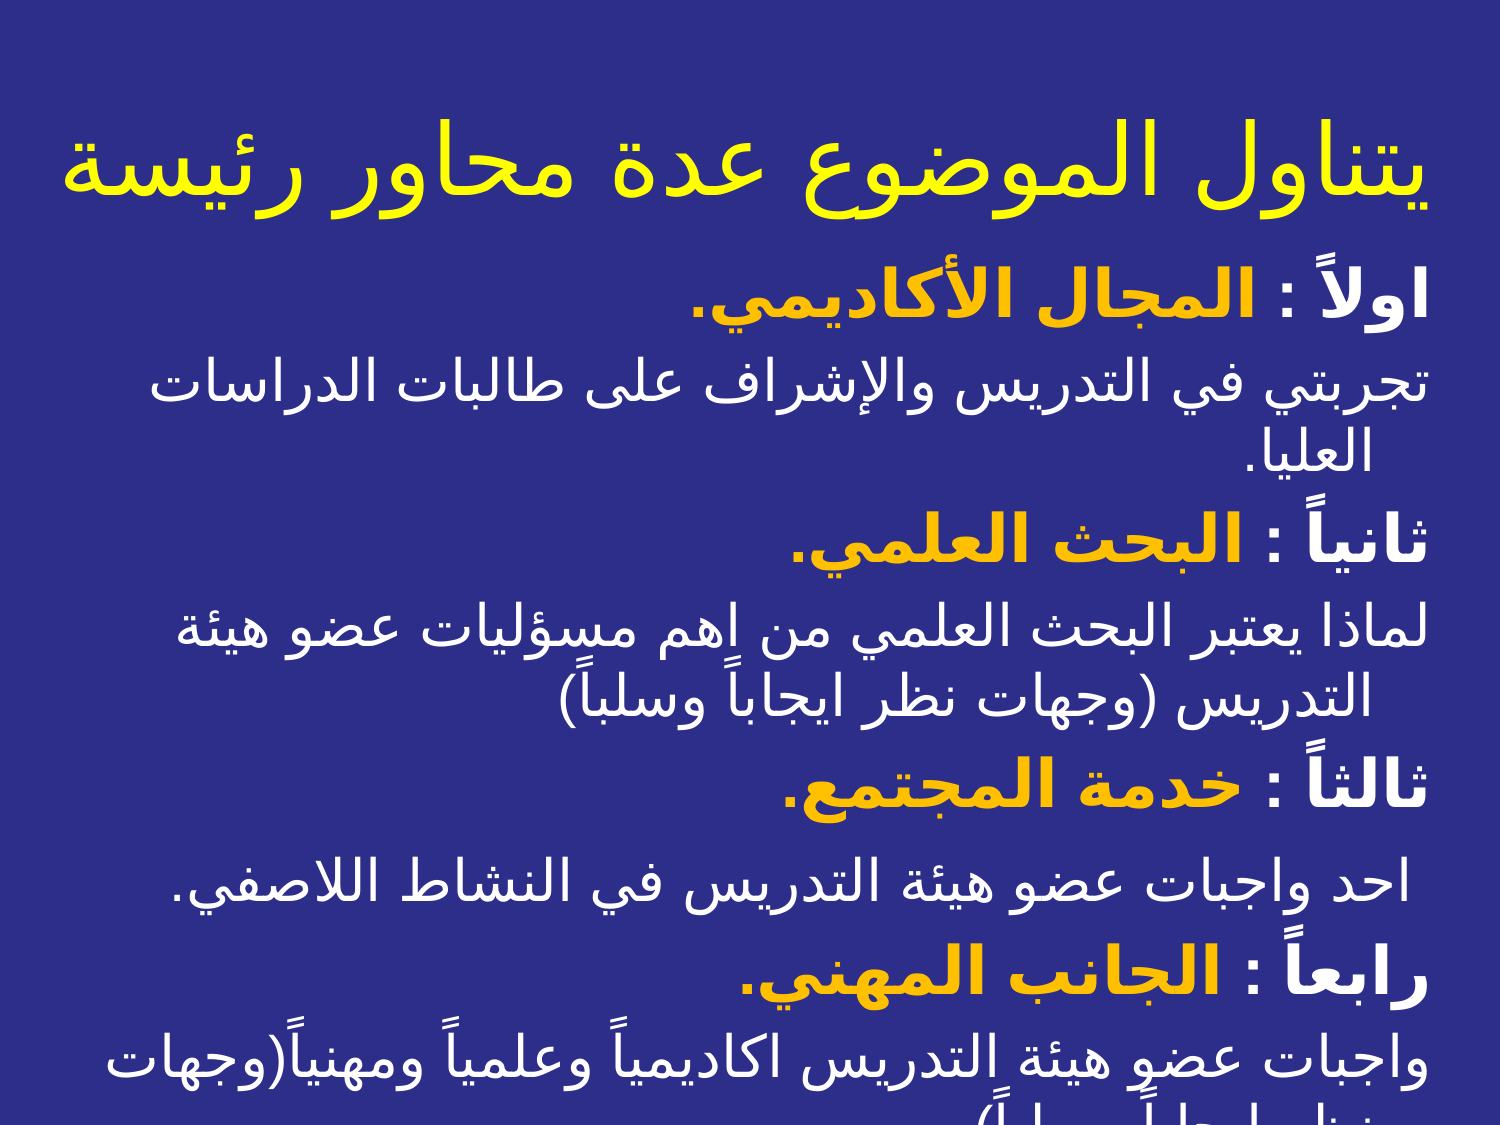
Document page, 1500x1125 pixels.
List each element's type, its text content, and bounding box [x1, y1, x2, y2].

title يتناول الموضوع عدة محاور رئيسة [41, 30, 1451, 280]
list اولاً : المجال الأكاديمي. تجربتي في التدريس والإشراف على طالبات الدراسات العليا. ثانياً : البحث العلمي. لماذا يعتبر البحث العلمي من اهم مسؤليات عضو هيئة التدريس (وجهات نظر ايجاباً وسلباً) ثالثاً : خدمة المجتمع. احد واجبات عضو هيئة التدريس في النشاط اللاصفي. رابعاً : الجانب المهني. واجبات عضو هيئة التدريس اكاديمياً وعلمياً ومهنياً(وجهات نظر ايجاباً وسلباً) [64, 243, 1448, 1125]
